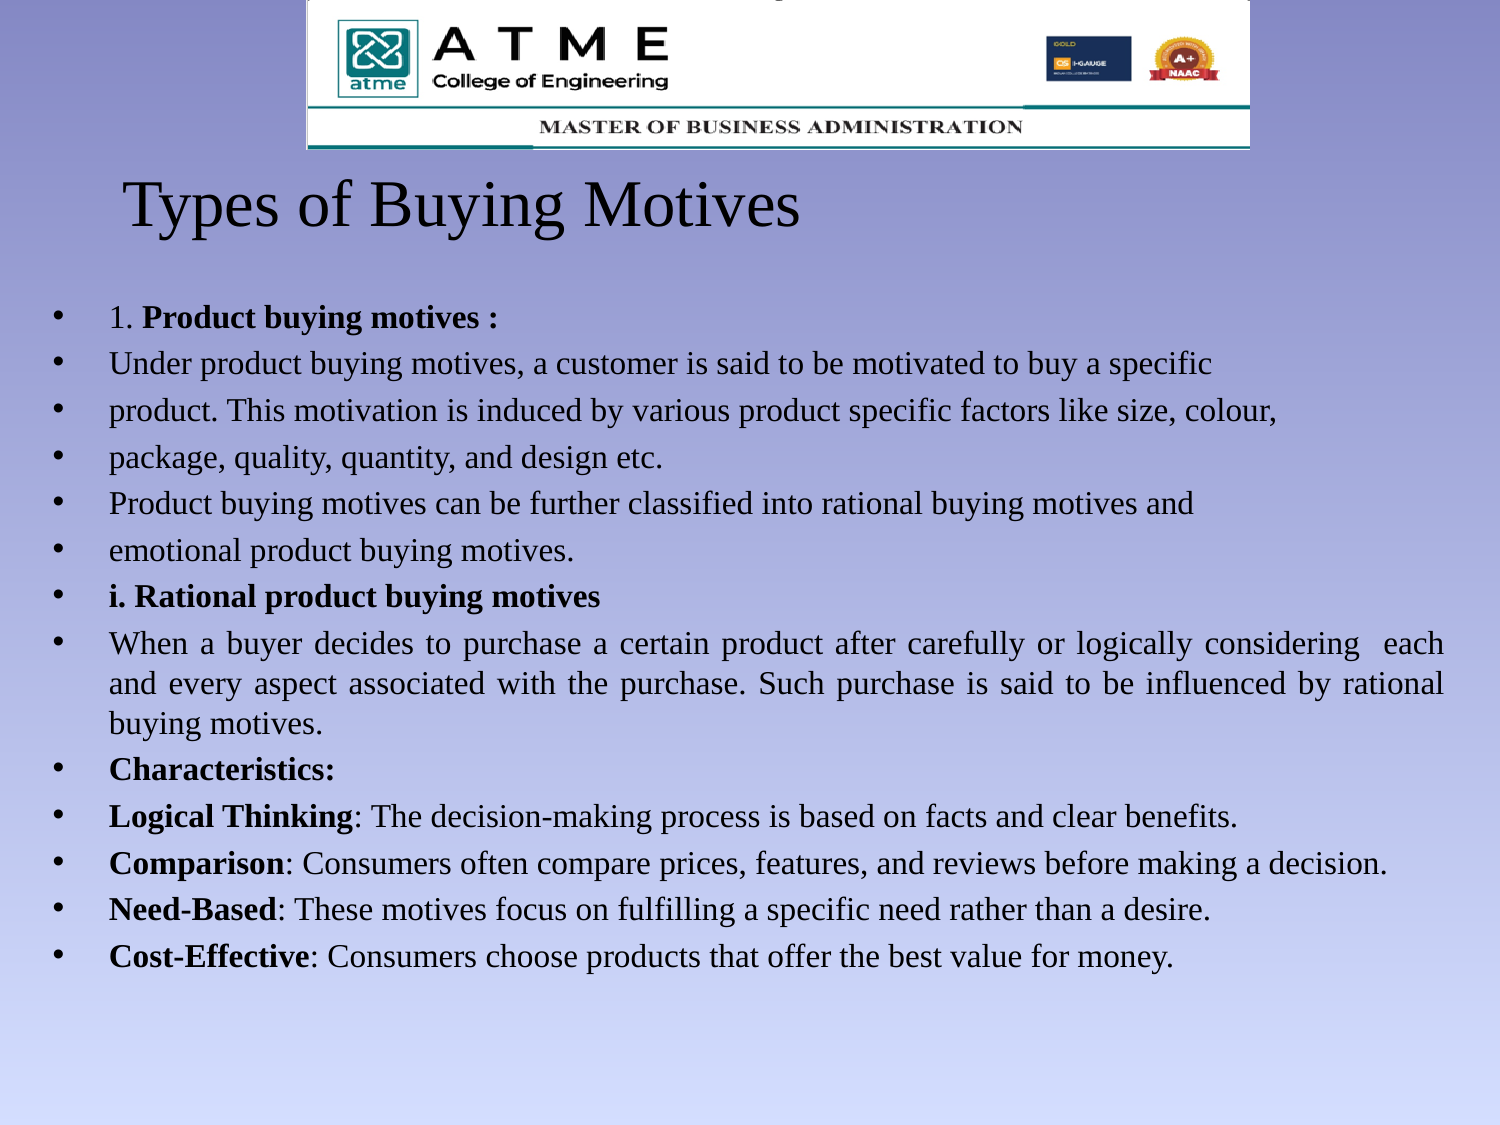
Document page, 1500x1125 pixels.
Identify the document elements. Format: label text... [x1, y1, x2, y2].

list 1. Product buying motives : Under product buying motives, a customer is said to be motivated to buy a specific product. This motivation is induced by various product specific factors like size, colour, package, quality, quantity, and design etc. Product buying motives can be further classified into rational buying motives and emotional product buying motives. i. Rational product buying motives When a buyer decides to purchase a certain product after carefully or logically considering each and every aspect associated with the purchase. Such purchase is said to be influenced by rational buying motives. Characteristics: Logical Thinking: The decision-making process is based on facts and clear benefits. Comparison: Consumers often compare prices, features, and reviews before making a decision. Need-Based: These motives focus on fulfilling a specific need rather than a desire. Cost-Effective: Consumers choose products that offer the best value for money. [37, 287, 1463, 1075]
title Types of Buying Motives [0, 162, 1138, 238]
picture [306, 0, 1250, 150]
